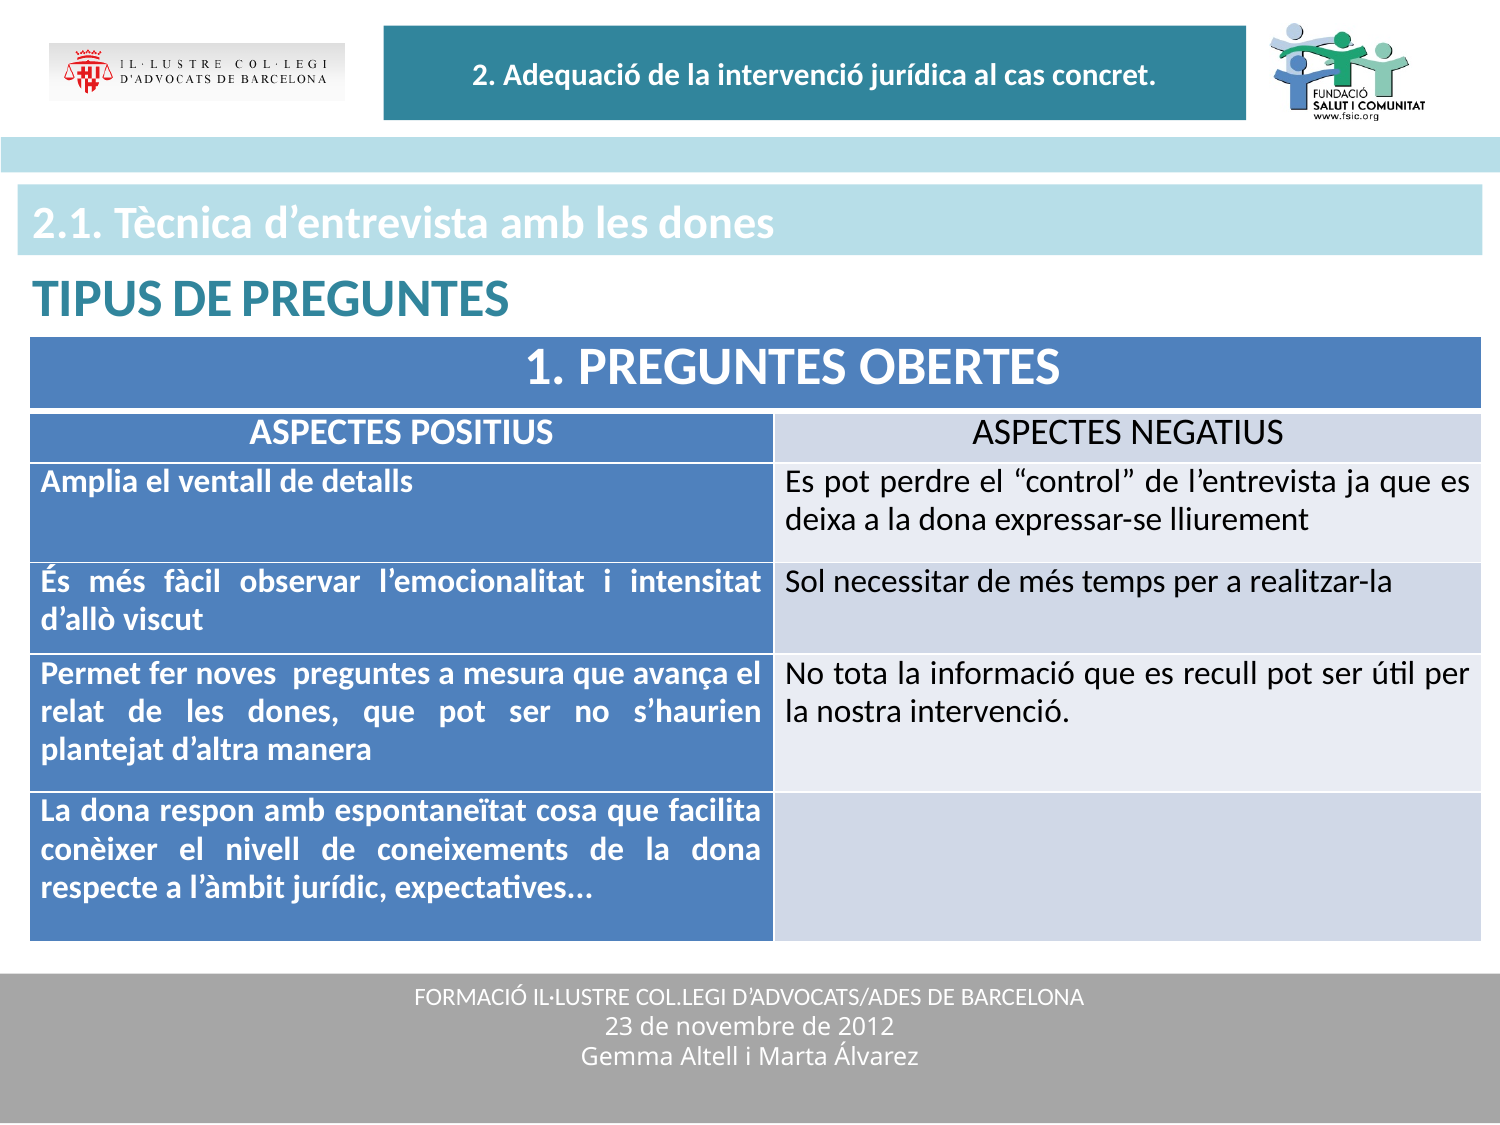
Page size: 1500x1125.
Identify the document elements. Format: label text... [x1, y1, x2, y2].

picture [1269, 22, 1425, 121]
table_cell És més fàcil observar l’emocionalitat i intensitat d’allò viscut [30, 563, 773, 653]
table_cell [775, 793, 1481, 941]
table_cell ASPECTES NEGATIUS [775, 414, 1481, 462]
text_box 2.1. Tècnica d’entrevista amb les dones [17, 184, 1483, 256]
text_box TIPUS DE PREGUNTES [17, 255, 916, 335]
text_box [0, 137, 1500, 173]
text_box FORMACIÓ IL·LUSTRE COL.LEGI D’ADVOCATS/ADES DE BARCELONA 23 de novembre de 2012 Gemma Altell i Marta Álvarez [0, 973, 1500, 1124]
table_cell Es pot perdre el “control” de l’entrevista ja que es deixa a la dona expressar-se lliurement [775, 464, 1481, 562]
table_cell La dona respon amb espontaneïtat cosa que facilita conèixer el nivell de coneixements de la dona respecte a l’àmbit jurídic, expectatives... [30, 793, 773, 941]
text_box 2. Adequació de la intervenció jurídica al cas concret. [383, 25, 1247, 121]
table_cell Permet fer noves preguntes a mesura que avança el relat de les dones, que pot ser no s’haurien plantejat d’altra manera [30, 655, 773, 791]
picture [48, 43, 346, 101]
table_cell Amplia el ventall de detalls [30, 464, 773, 562]
table_cell No tota la informació que es recull pot ser útil per la nostra intervenció. [775, 655, 1481, 791]
table_header 1. PREGUNTES OBERTES [30, 337, 1481, 408]
table_cell ASPECTES POSITIUS [30, 414, 773, 462]
table_cell Sol necessitar de més temps per a realitzar-la [775, 563, 1481, 653]
